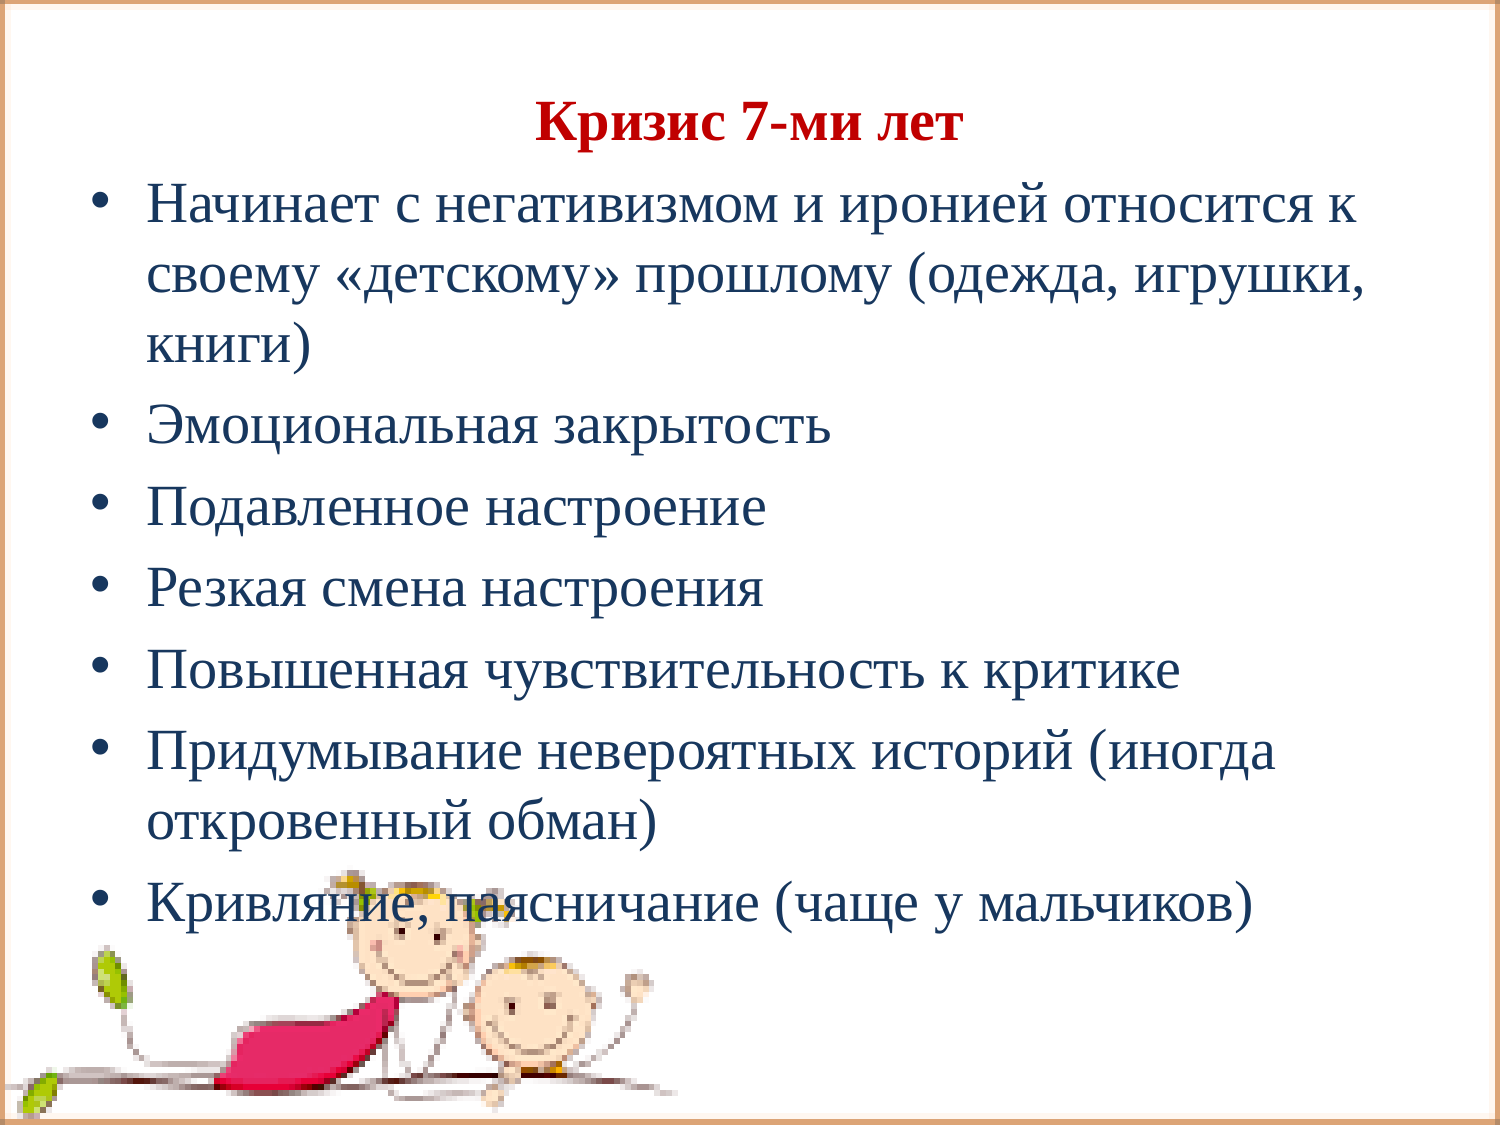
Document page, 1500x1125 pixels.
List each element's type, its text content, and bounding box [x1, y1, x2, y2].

picture [0, 0, 1500, 1125]
list Кризис 7-ми лет Начинает с негативизмом и иронией относится к своему «детскому» прошлому (одежда, игрушки, книги) Эмоциональная закрытость Подавленное настроение Резкая смена настроения Повышенная чувствительность к критике Придумывание невероятных историй (иногда откровенный обман) Кривляние, паясничание (чаще у мальчиков) [75, 75, 1425, 1005]
